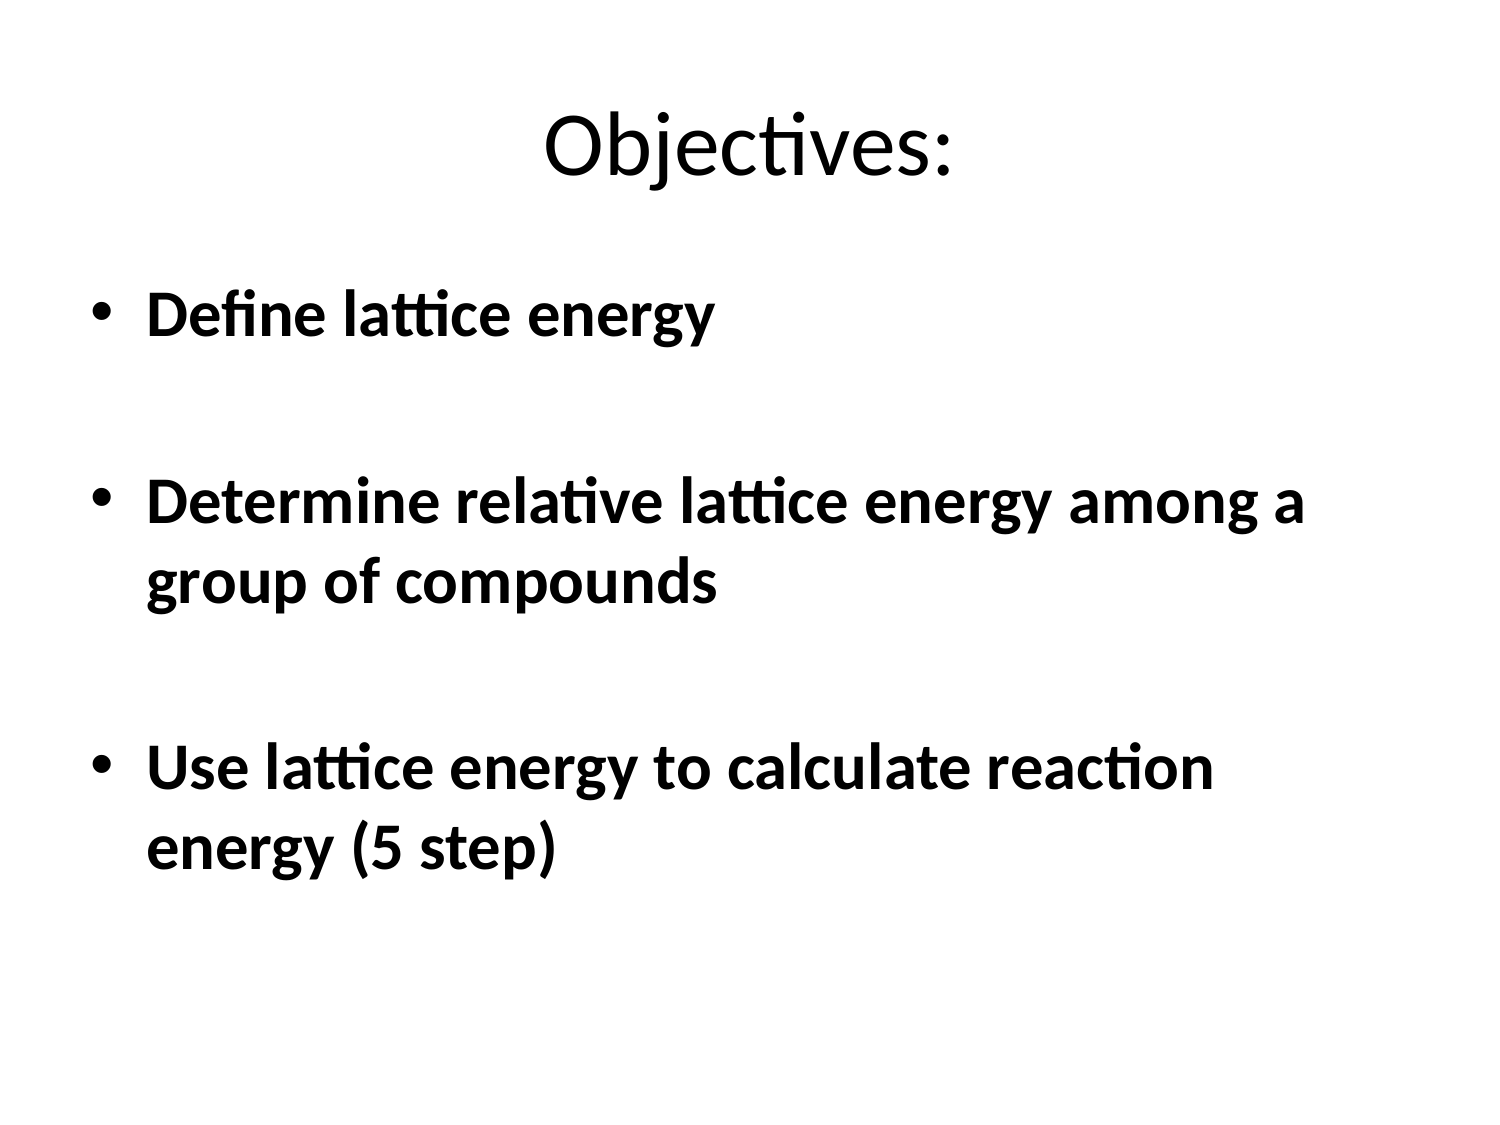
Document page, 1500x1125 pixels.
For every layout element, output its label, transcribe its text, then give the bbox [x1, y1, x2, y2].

list Define lattice energy Determine relative lattice energy among a group of compounds Use lattice energy to calculate reaction energy (5 step) [75, 262, 1425, 1005]
title Objectives: [75, 45, 1425, 233]
